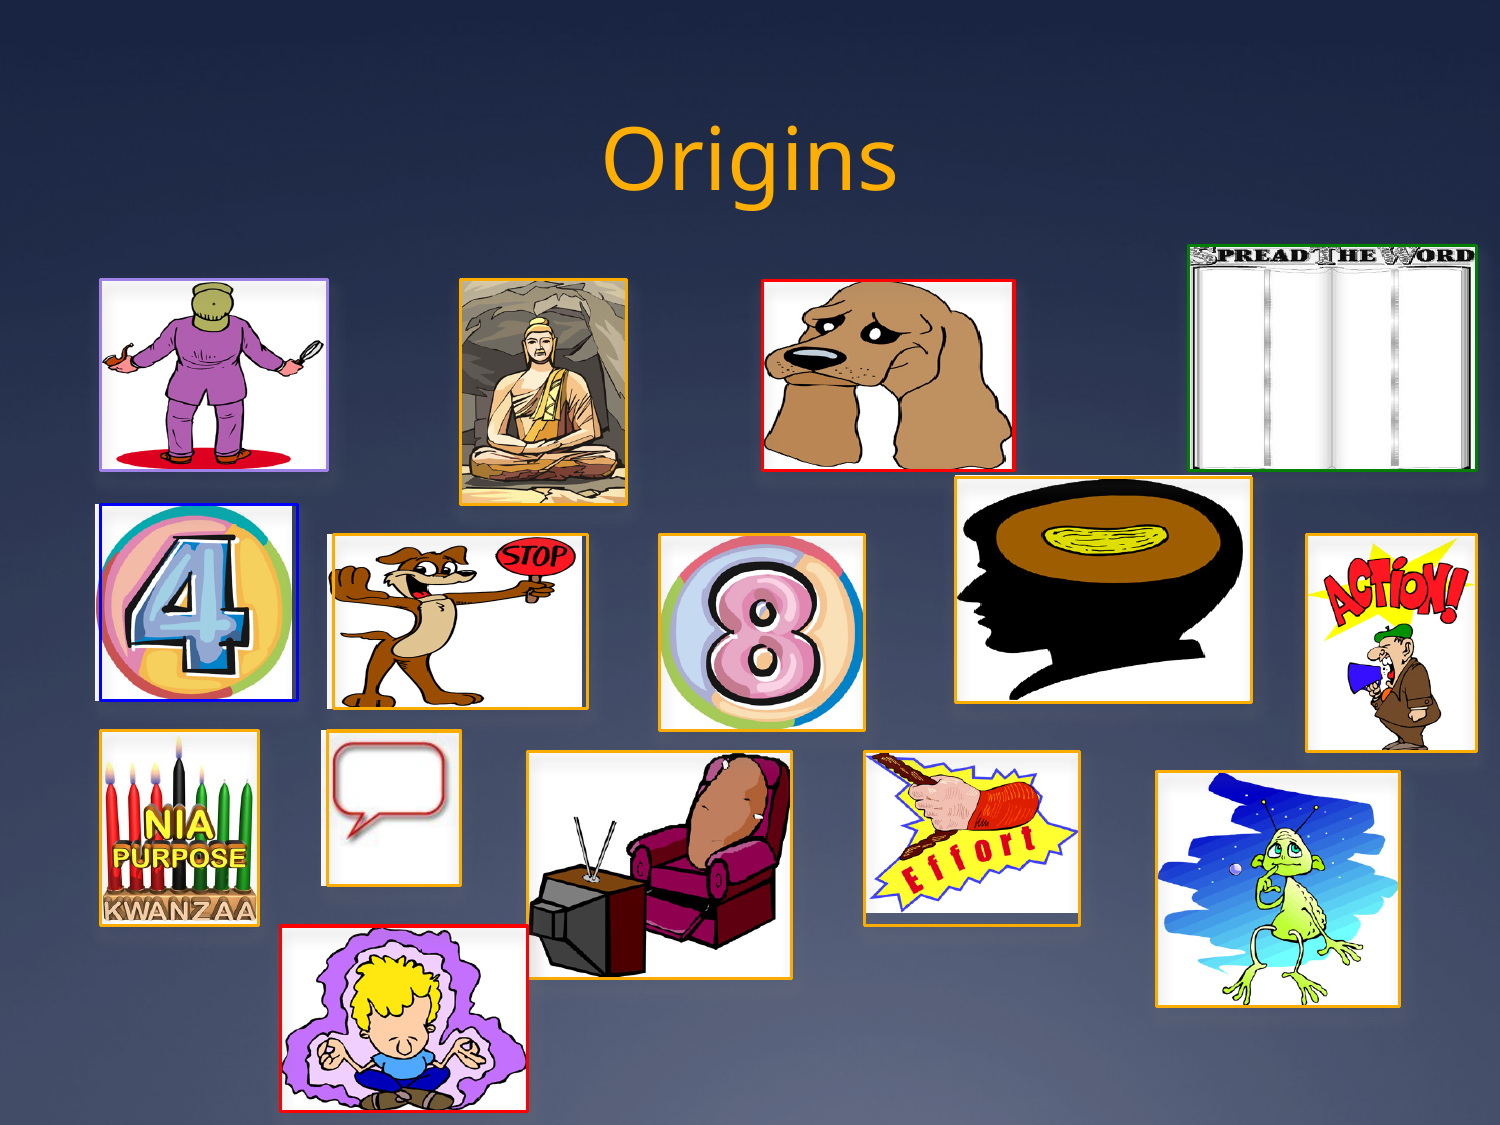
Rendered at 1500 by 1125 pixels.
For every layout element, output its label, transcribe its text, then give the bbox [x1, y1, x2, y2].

picture [279, 750, 793, 1113]
picture [658, 533, 866, 732]
picture [99, 729, 260, 927]
picture [1155, 770, 1401, 1008]
picture [1187, 244, 1478, 472]
picture [94, 503, 293, 702]
picture [320, 729, 462, 887]
picture [761, 279, 1015, 472]
picture [954, 474, 1253, 702]
picture [326, 533, 583, 710]
picture [459, 278, 628, 506]
title Origins [100, 95, 1400, 225]
picture [863, 750, 1081, 914]
picture [1305, 533, 1478, 753]
picture [99, 278, 329, 472]
